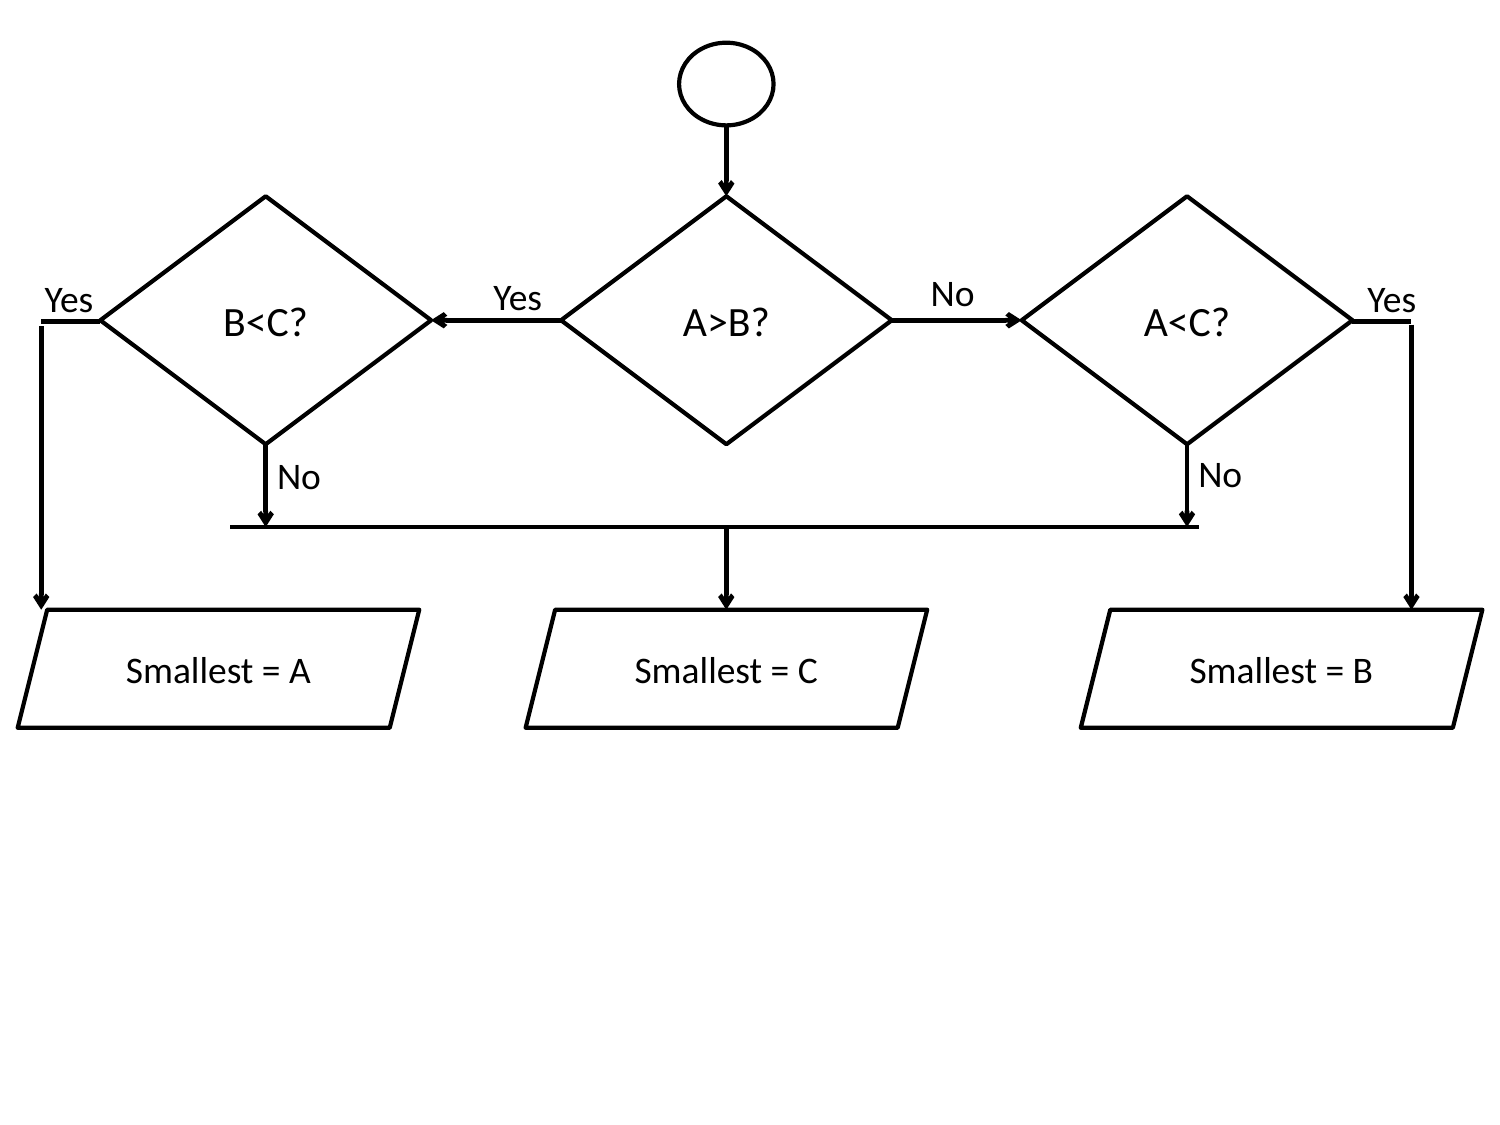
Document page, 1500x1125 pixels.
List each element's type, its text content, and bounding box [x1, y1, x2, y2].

text_box A>B? [560, 196, 893, 446]
text_box Smallest = C [523, 607, 930, 730]
text_box No [915, 261, 990, 319]
text_box No [266, 444, 337, 505]
text_box Yes [1352, 267, 1432, 327]
text_box Yes [29, 267, 109, 327]
text_box Yes [478, 265, 558, 319]
text_box Smallest = A [15, 607, 422, 730]
text_box No [1189, 442, 1258, 503]
text_box [676, 40, 776, 128]
text_box B<C? [105, 194, 433, 445]
text_box Smallest = B [1078, 607, 1485, 730]
text_box A<C? [1020, 194, 1352, 446]
